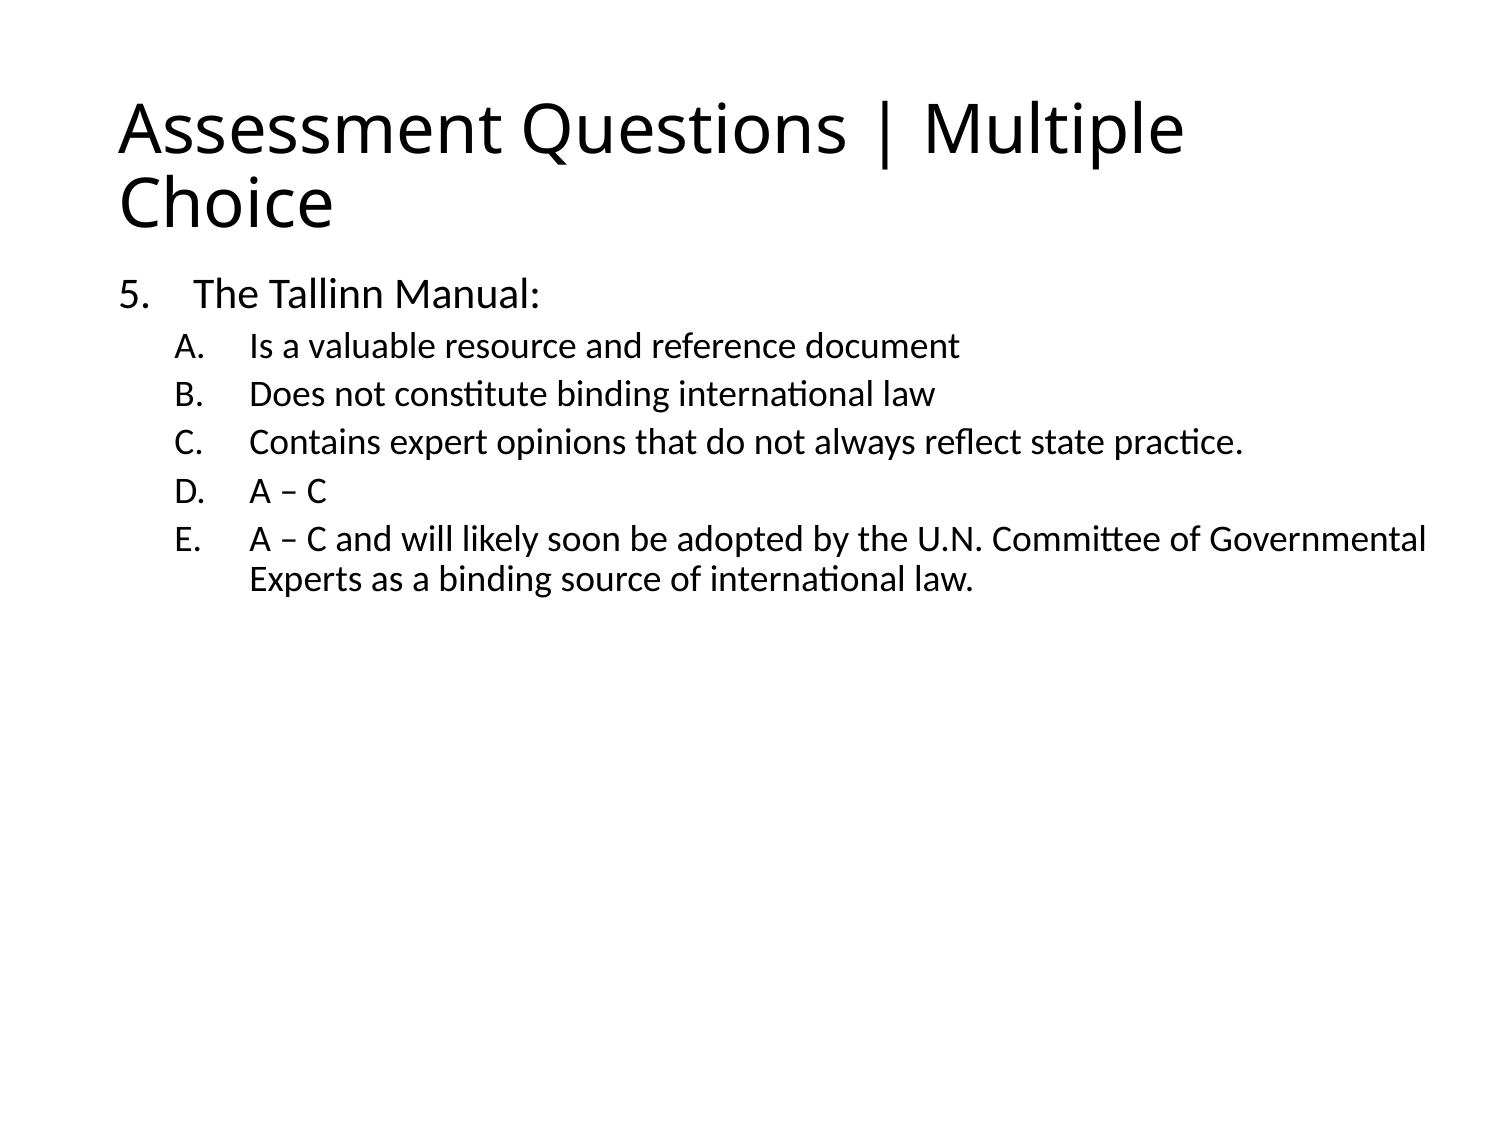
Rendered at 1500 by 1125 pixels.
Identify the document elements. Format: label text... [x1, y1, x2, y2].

list The Tallinn Manual: Is a valuable resource and reference document Does not constitute binding international law Contains expert opinions that do not always reflect state practice. A – C A – C and will likely soon be adopted by the U.N. Committee of Governmental Experts as a binding source of international law. [102, 263, 1454, 978]
title Assessment Questions | Multiple Choice [102, 59, 1398, 263]
